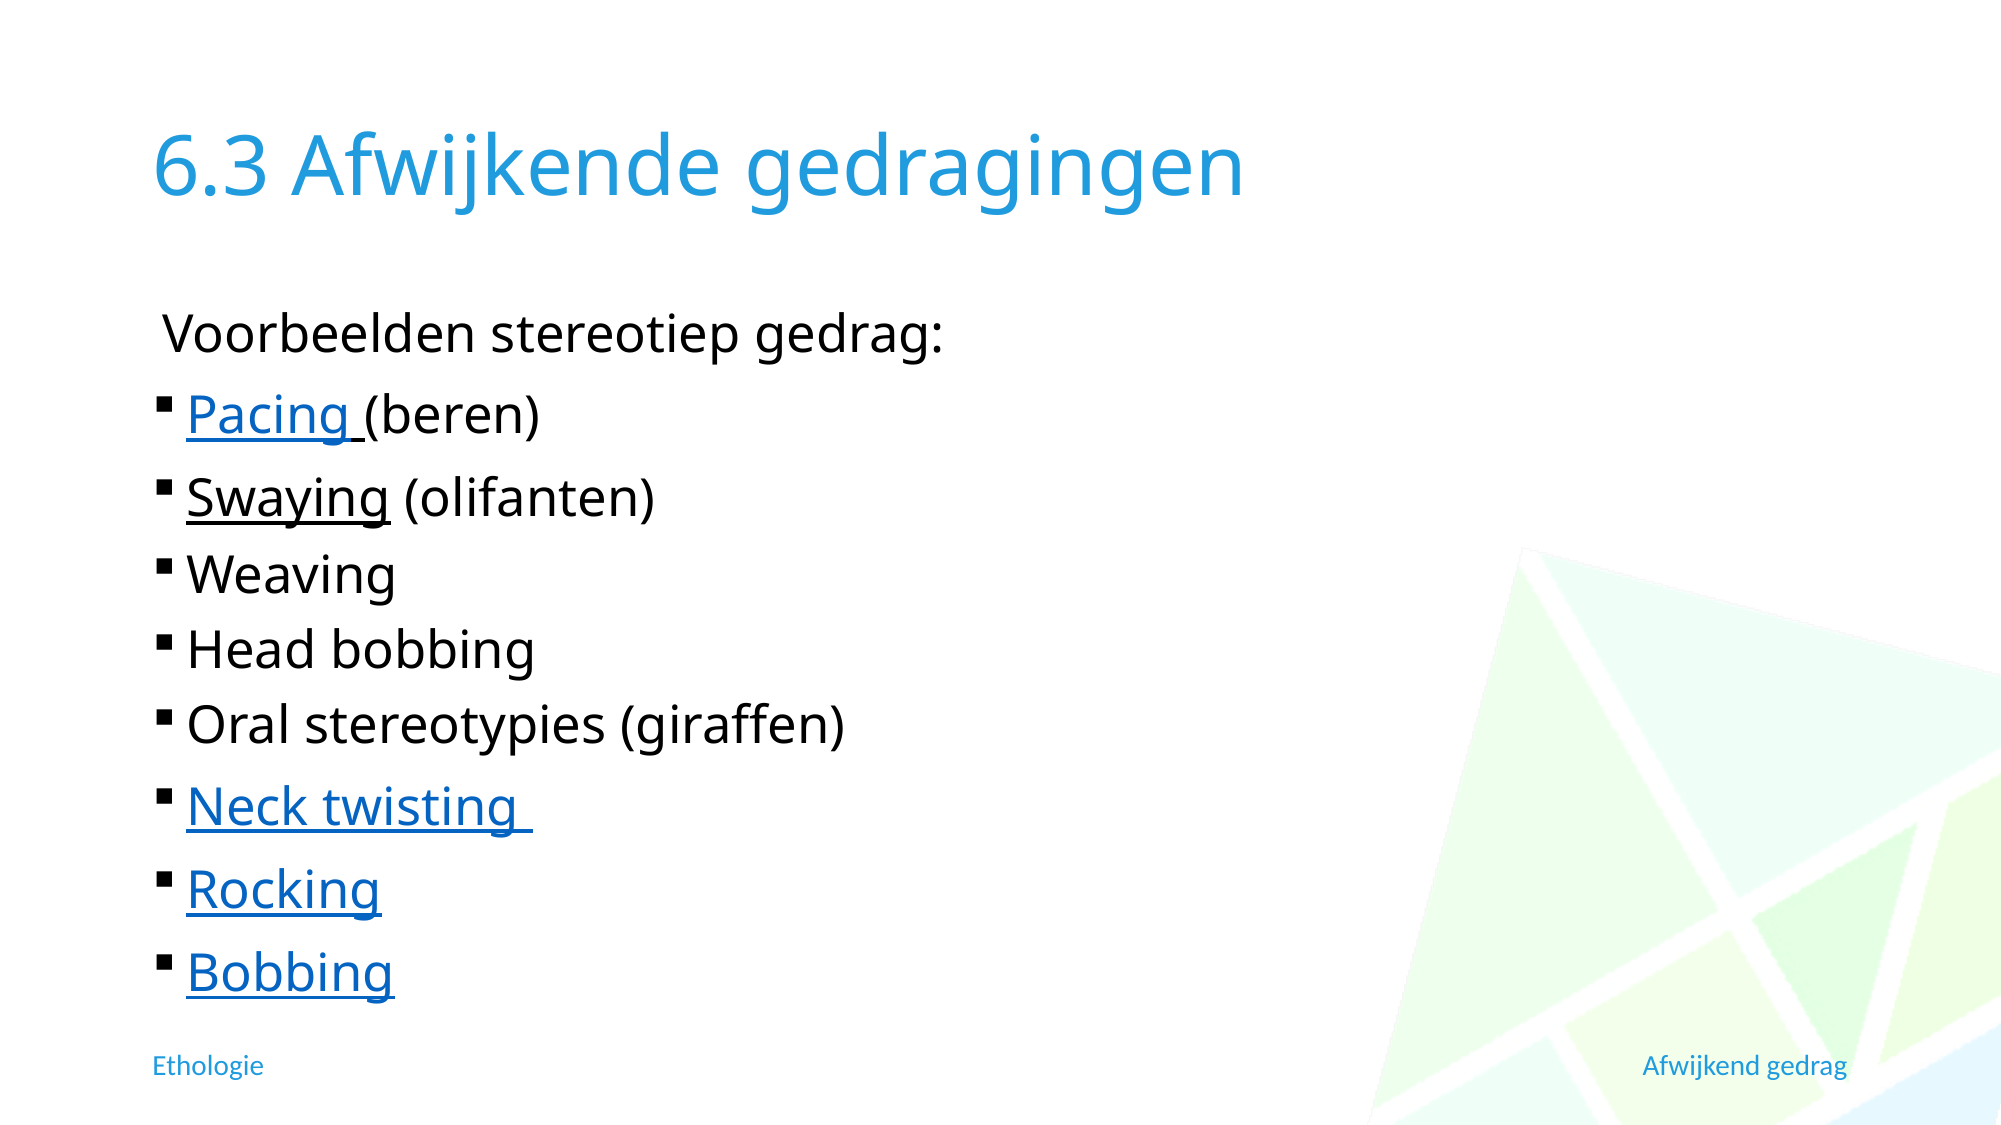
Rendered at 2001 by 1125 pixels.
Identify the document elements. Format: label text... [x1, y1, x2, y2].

list Voorbeelden stereotiep gedrag: Pacing (beren) Swaying (olifanten) Weaving Head bobbing Oral stereotypies (giraffen) Neck twisting Rocking Bobbing [137, 299, 1863, 1014]
title 6.3 Afwijkende gedragingen [137, 59, 1863, 278]
list Afwijkend gedrag [1412, 1042, 1863, 1103]
list Ethologie [137, 1042, 588, 1103]
